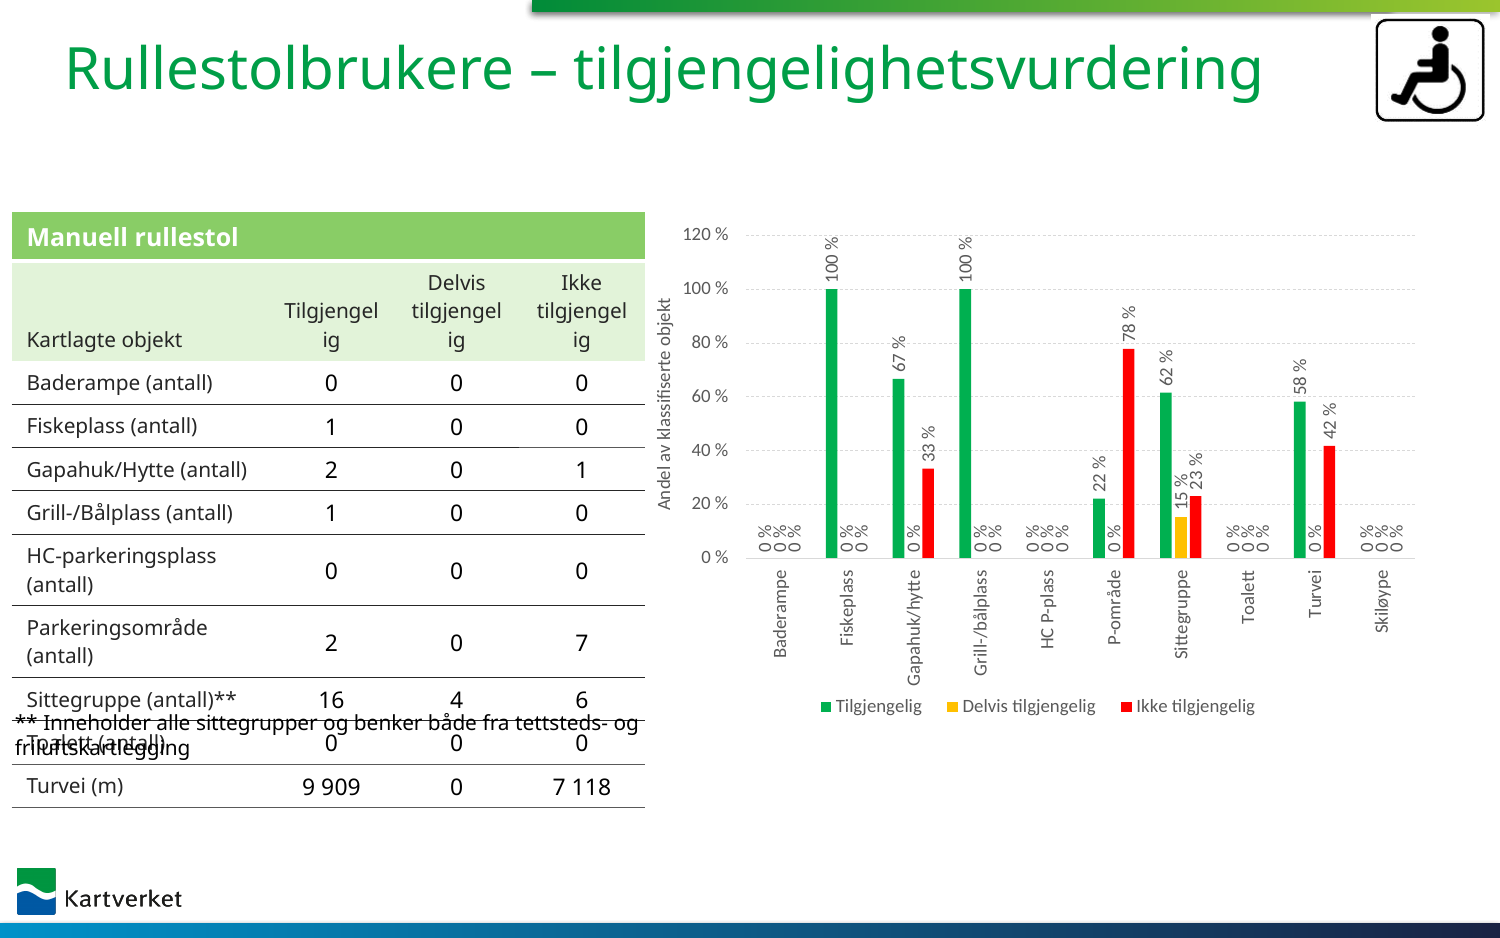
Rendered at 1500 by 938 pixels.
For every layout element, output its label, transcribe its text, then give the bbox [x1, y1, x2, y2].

table_cell Fiskeplass (antall) [12, 405, 269, 447]
table_cell Kartlagte objekt [12, 263, 269, 361]
table_cell 7 118 [519, 768, 645, 807]
table_cell Gapahuk/Hytte (antall) [12, 448, 269, 490]
table_cell 0 [394, 405, 519, 447]
text_box ** Inneholder alle sittegrupper og benker både fra tettsteds- og friluftskartlegging [0, 702, 745, 768]
table_cell HC-parkeringsplass (antall) [12, 535, 269, 605]
picture [1371, 13, 1491, 127]
table_cell 4 [394, 678, 519, 702]
table_cell 2 [269, 606, 394, 677]
table_cell 0 [394, 361, 519, 404]
table_cell 7 [519, 606, 638, 677]
table_cell 1 [269, 405, 394, 447]
table_header Manuell rullestol [12, 212, 645, 259]
table_cell Grill-/Bålplass (antall) [12, 491, 269, 534]
table_cell 9 909 [269, 768, 394, 807]
table_cell Baderampe (antall) [12, 361, 269, 404]
table_cell 0 [394, 491, 519, 534]
table_cell 0 [394, 606, 519, 677]
table_cell 2 [269, 448, 394, 490]
table_cell 0 [394, 448, 519, 490]
table_cell Sittegruppe (antall)** [12, 678, 269, 702]
text_box Rullestolbrukere – tilgjengelighetsvurdering [49, 12, 1372, 109]
table_cell Parkeringsområde (antall) [12, 606, 269, 677]
table_cell 0 [519, 405, 638, 447]
table_cell Turvei (m) [12, 768, 269, 807]
table_cell 0 [394, 535, 519, 605]
table_cell 6 [519, 678, 638, 702]
table_cell 0 [269, 361, 394, 404]
table_cell 0 [519, 491, 638, 534]
table_cell 1 [519, 448, 638, 490]
table_cell 1 [269, 491, 394, 534]
table_cell Ikke tilgjengelig [519, 263, 638, 361]
table_cell Tilgjengelig [269, 263, 394, 361]
picture [643, 218, 1426, 728]
table_cell 16 [269, 678, 394, 702]
table_cell Delvis tilgjengelig [394, 263, 519, 361]
table_cell 0 [519, 535, 638, 605]
table_cell 0 [269, 535, 394, 605]
table_cell 0 [394, 768, 519, 807]
table_cell 0 [519, 361, 638, 404]
